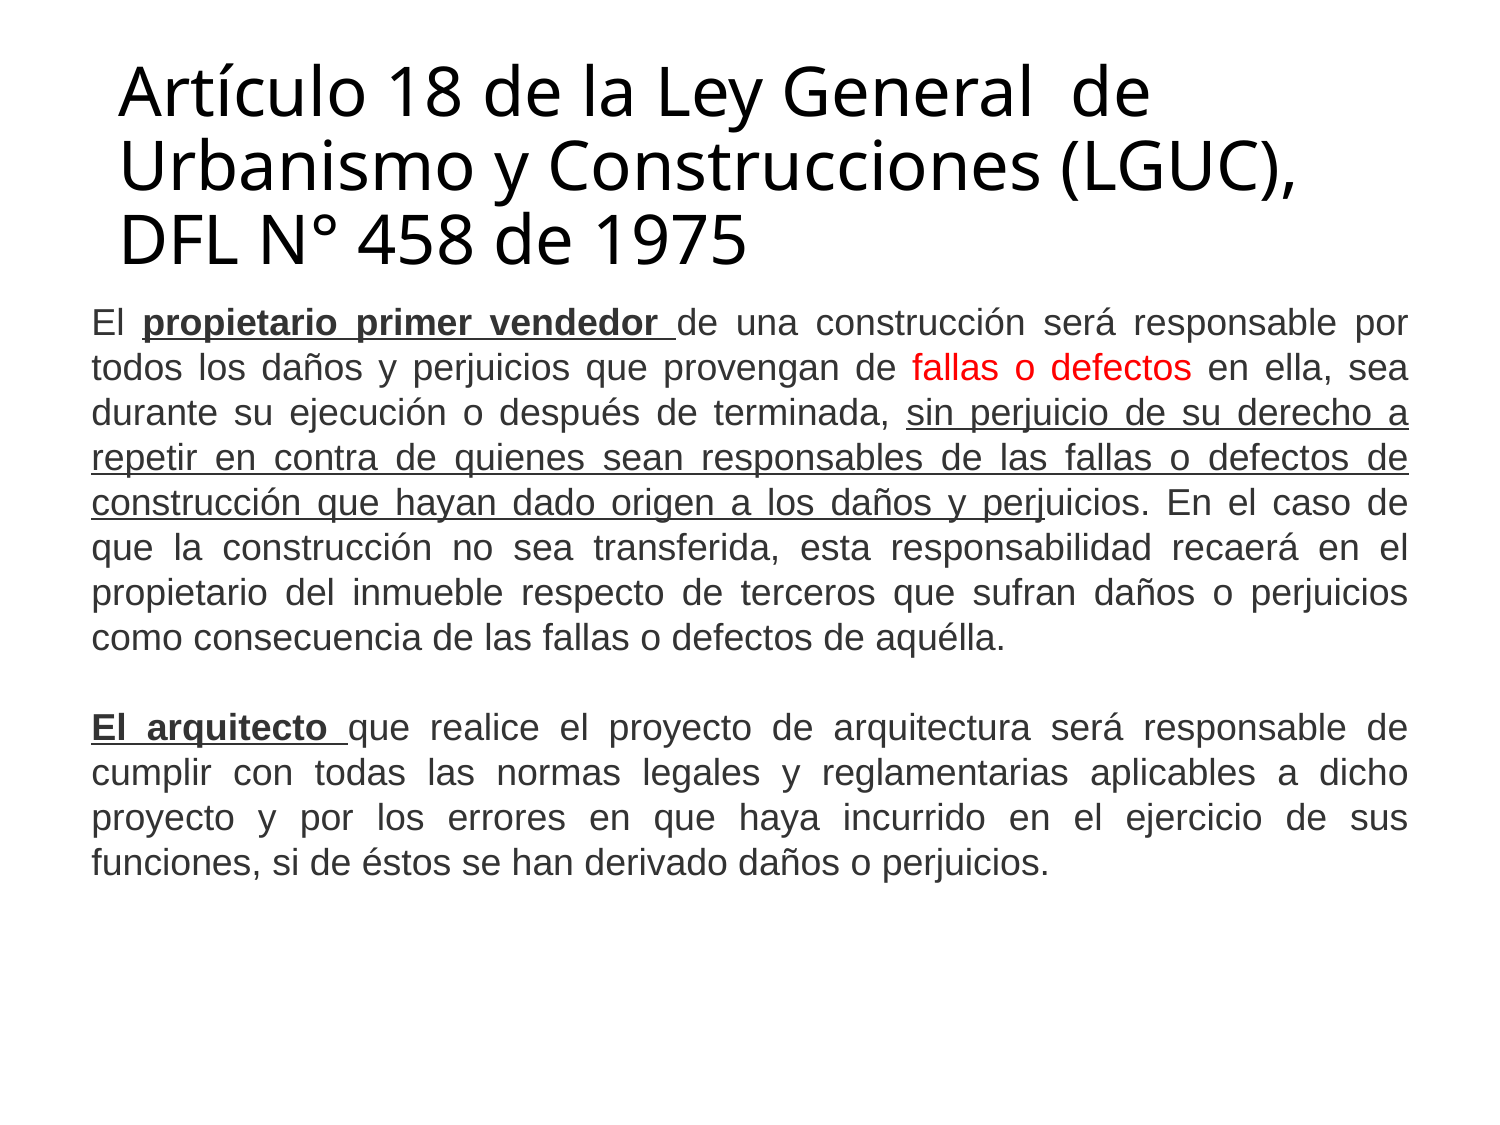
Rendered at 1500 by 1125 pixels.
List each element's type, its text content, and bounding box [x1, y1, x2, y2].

title Artículo 18 de la Ley General de Urbanismo y Construcciones (LGUC), DFL N° 458 de 1975 [103, 59, 1397, 278]
text_box El propietario primer vendedor de una construcción será responsable por todos los daños y perjuicios que provengan de fallas o defectos en ella, sea durante su ejecución o después de terminada, sin perjuicio de su derecho a repetir en contra de quienes sean responsables de las fallas o defectos de construcción que hayan dado origen a los daños y perjuicios. En el caso de que la construcción no sea transferida, esta responsabilidad recaerá en el propietario del inmueble respecto de terceros que sufran daños o perjuicios como consecuencia de las fallas o defectos de aquélla. El arquitecto que realice el proyecto de arquitectura será responsable de cumplir con todas las normas legales y reglamentarias aplicables a dicho proyecto y por los errores en que haya incurrido en el ejercicio de sus funciones, si de éstos se han derivado daños o perjuicios. [76, 290, 1424, 891]
